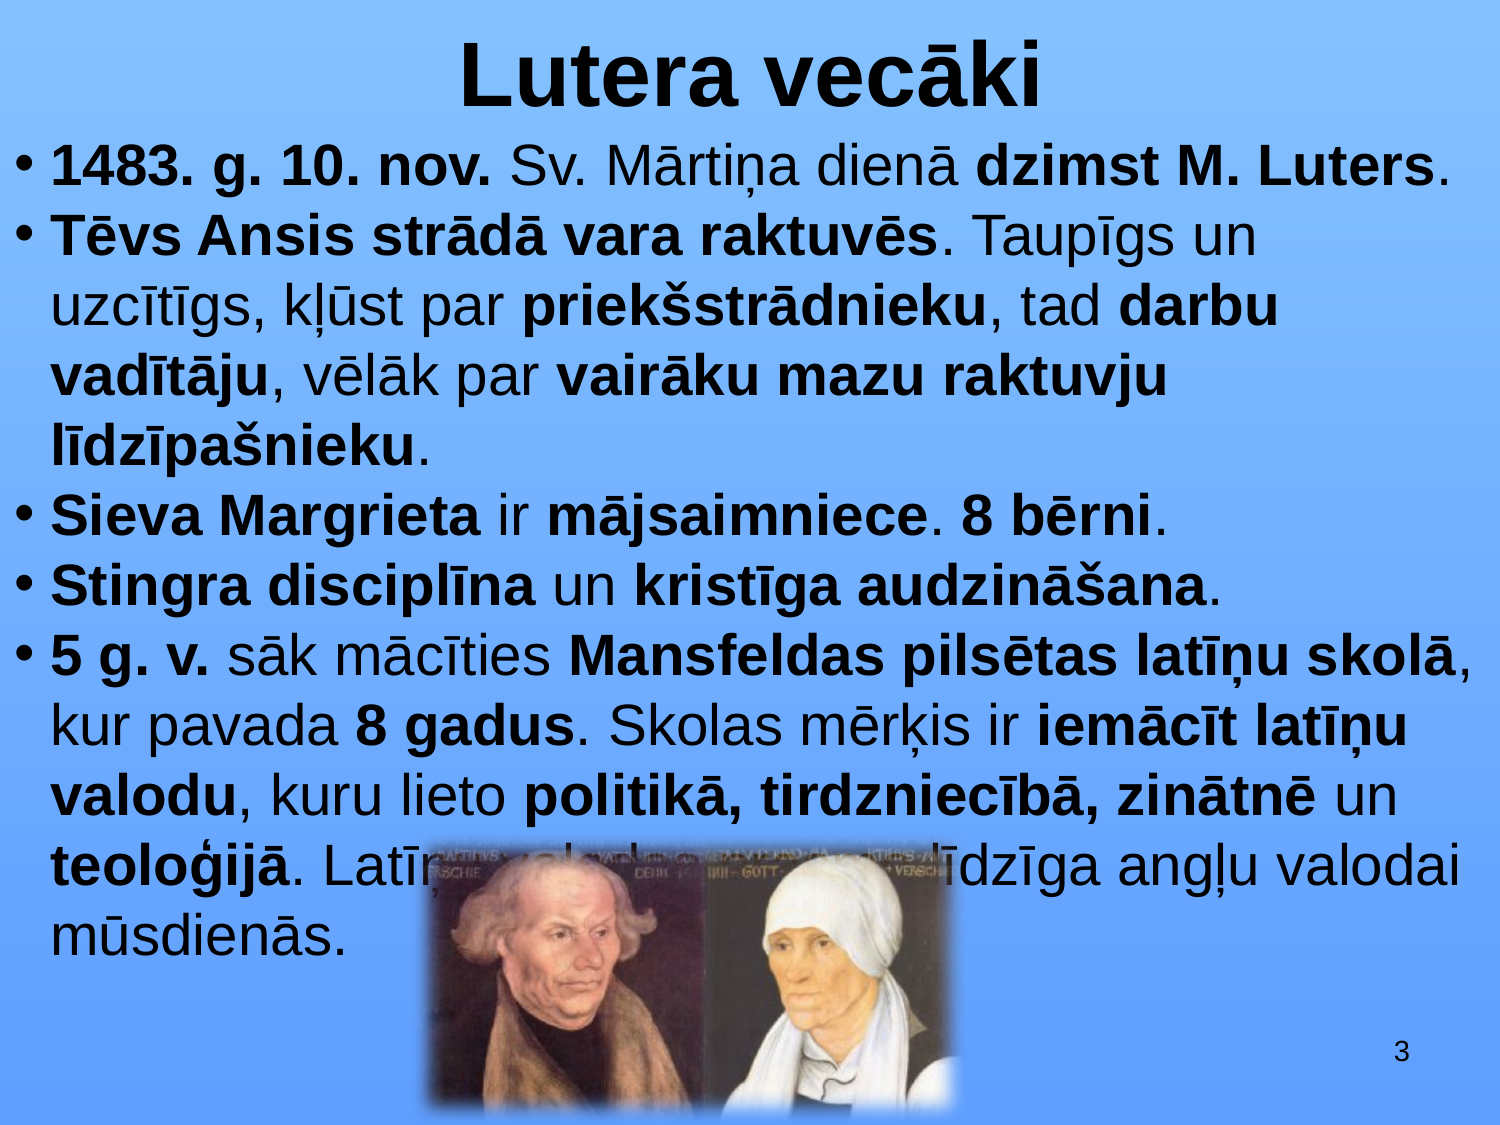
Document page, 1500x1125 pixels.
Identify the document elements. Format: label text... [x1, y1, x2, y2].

picture [409, 830, 969, 1125]
text_box 1483. g. 10. nov. Sv. Mārtiņa dienā dzimst M. Luters. Tēvs Ansis strādā vara raktuvēs. Taupīgs un uzcītīgs, kļūst par priekšstrādnieku, tad darbu vadītāju, vēlāk par vairāku mazu raktuvju līdzīpašnieku. Sieva Margrieta ir mājsaimniece. 8 bērni. Stingra disciplīna un kristīga audzināšana. 5 g. v. sāk mācīties Mansfeldas pilsētas latīņu skolā, kur pavada 8 gadus. Skolas mērķis ir iemācīt latīņu valodu, kuru lieto politikā, tirdzniecībā, zinātnē un teoloģijā. Latīņu valodas prasme līdzīga angļu valodai mūsdienās. [0, 119, 1500, 975]
slide_number 3 [1074, 1024, 1426, 1103]
title Lutera vecāki [76, 0, 1428, 119]
